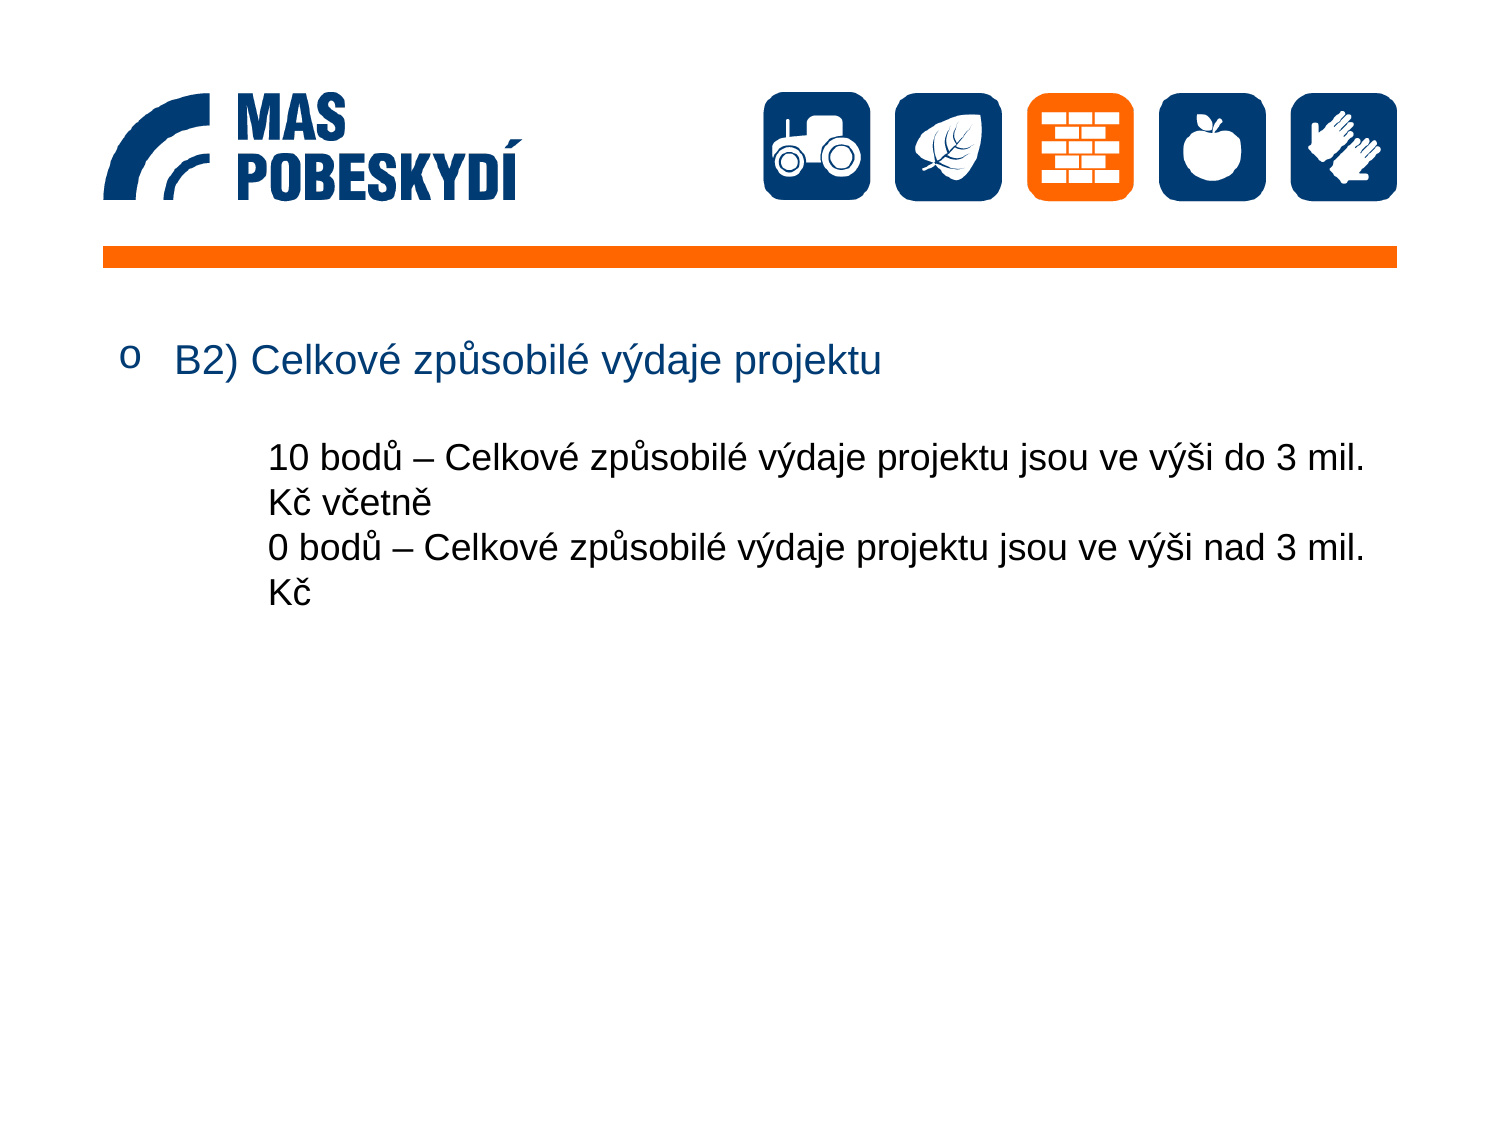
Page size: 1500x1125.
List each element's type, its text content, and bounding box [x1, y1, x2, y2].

picture [103, 92, 1397, 268]
subtitle B2) Celkové způsobilé výdaje projektu 10 bodů – Celkové způsobilé výdaje projektu jsou ve výši do 3 mil. Kč včetně 0 bodů – Celkové způsobilé výdaje projektu jsou ve výši nad 3 mil. Kč [103, 325, 1397, 1030]
